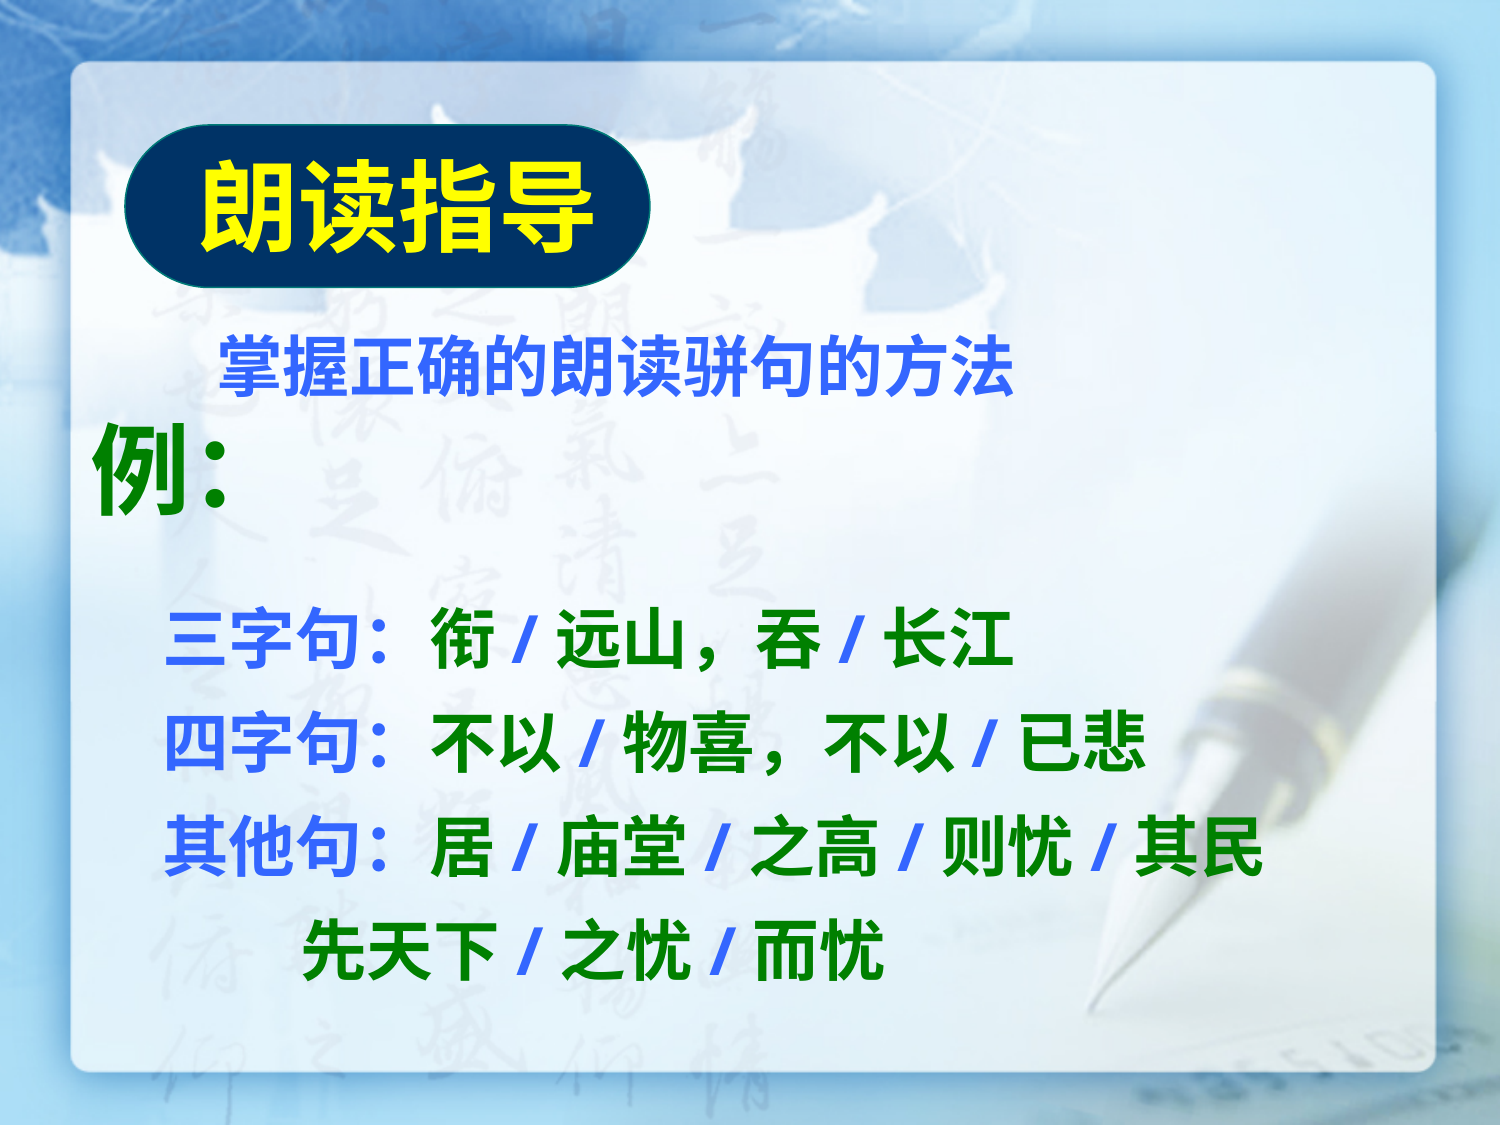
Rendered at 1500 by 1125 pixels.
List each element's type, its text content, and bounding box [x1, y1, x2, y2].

picture [0, 0, 1500, 1125]
text_box 掌握正确的朗读骈句的方法 [201, 317, 1032, 412]
text_box [124, 124, 650, 288]
text_box 朗读指导 [184, 137, 614, 273]
text_box 例： [76, 399, 306, 535]
text_box 三字句：衔/远山，吞/长江 四字句：不以/物喜，不以/已悲 其他句：居/庙堂/之高/则忧/其民 先天下/之忧/而忧 [147, 565, 1438, 1077]
title [225, 14, 1263, 138]
